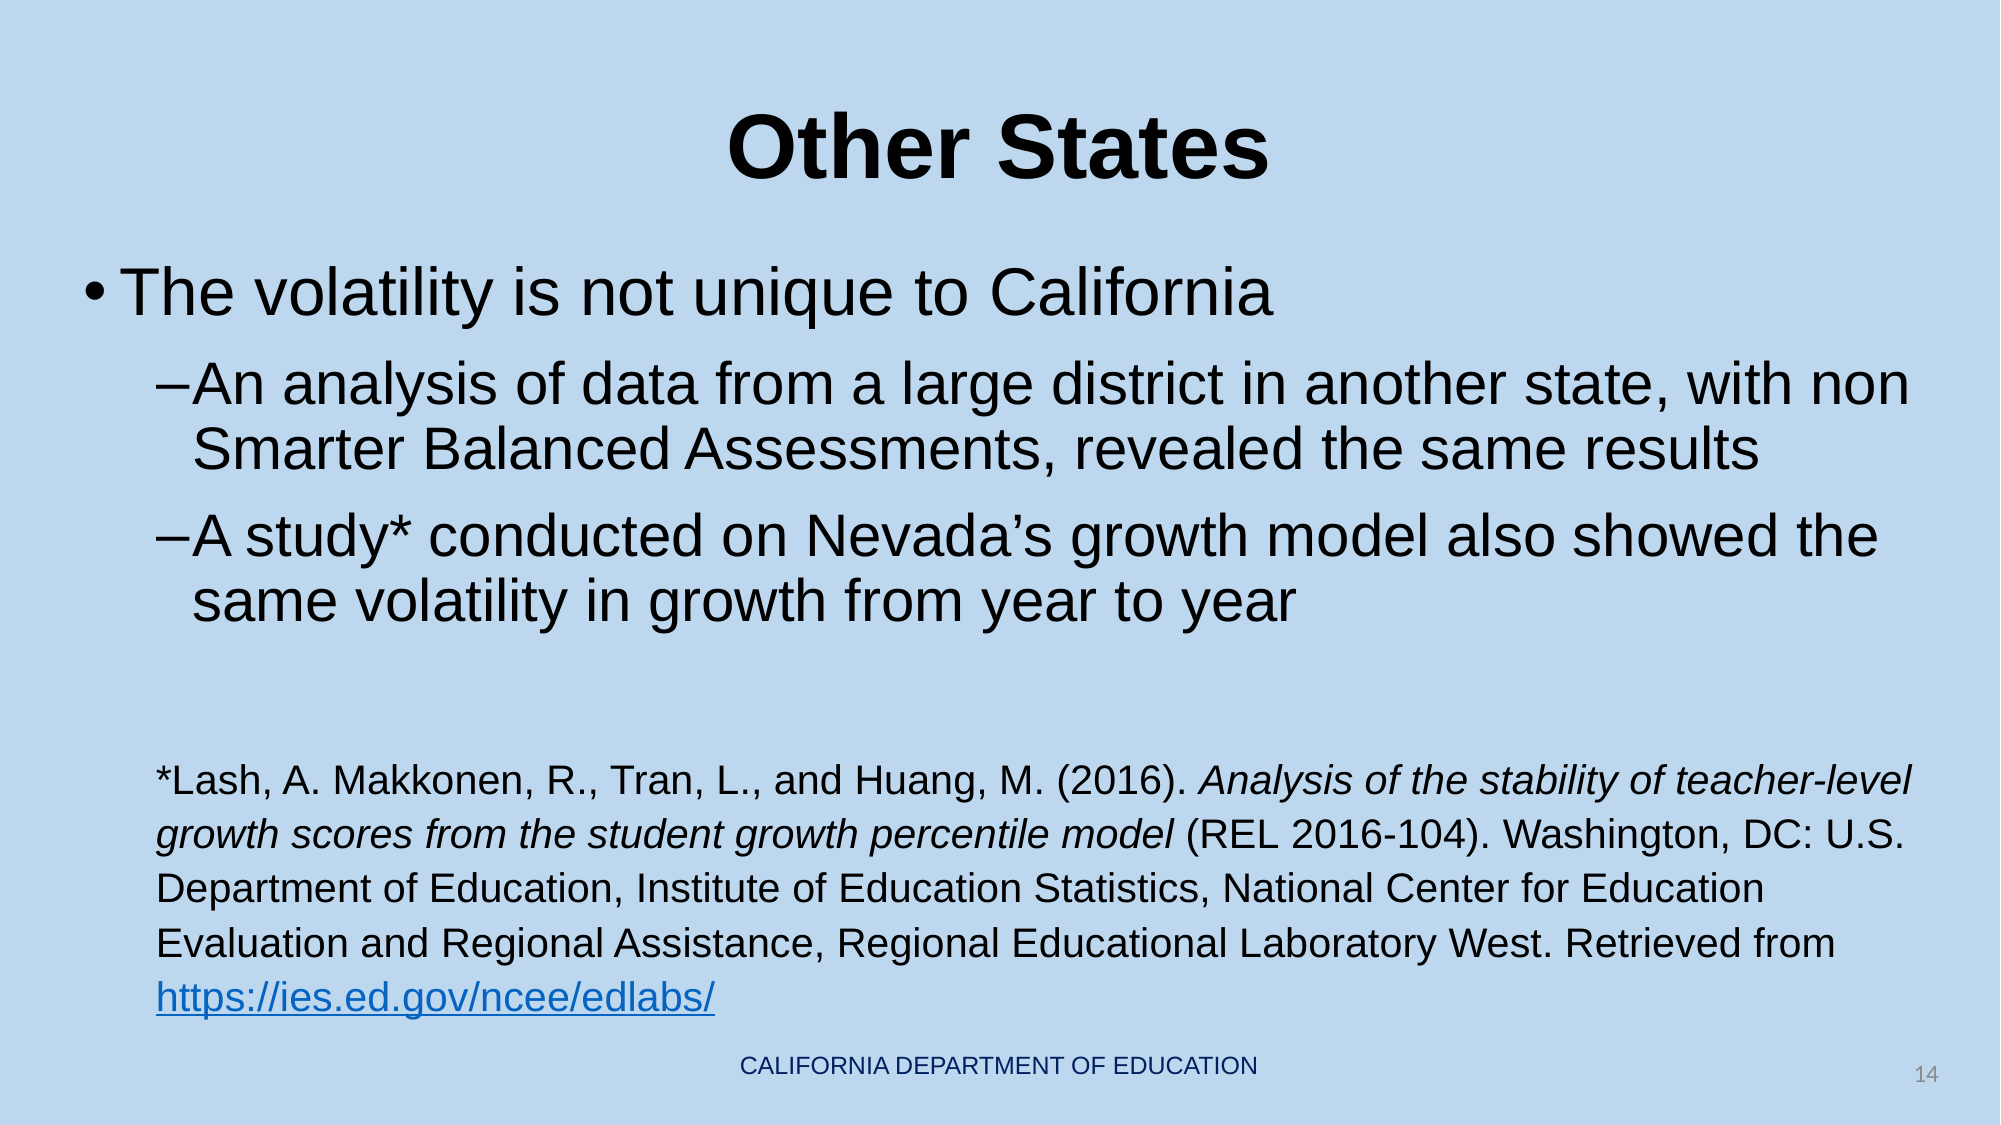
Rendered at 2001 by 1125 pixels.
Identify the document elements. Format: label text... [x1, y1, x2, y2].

slide_number 14 [1504, 1042, 1954, 1103]
list The volatility is not unique to California An analysis of data from a large district in another state, with non Smarter Balanced Assessments, revealed the same results A study* conducted on Nevada’s growth model also showed the same volatility in growth from year to year *Lash, A. Makkonen, R., Tran, L., and Huang, M. (2016). Analysis of the stability of teacher-level growth scores from the student growth percentile model (REL 2016‑104). Washington, DC: U.S. Department of Education, Institute of Education Statistics, National Center for Education Evaluation and Regional Assistance, Regional Educational Laboratory West. Retrieved from https://ies.ed.gov/ncee/edlabs/ [68, 249, 1931, 1043]
title Other States [68, 27, 1931, 249]
